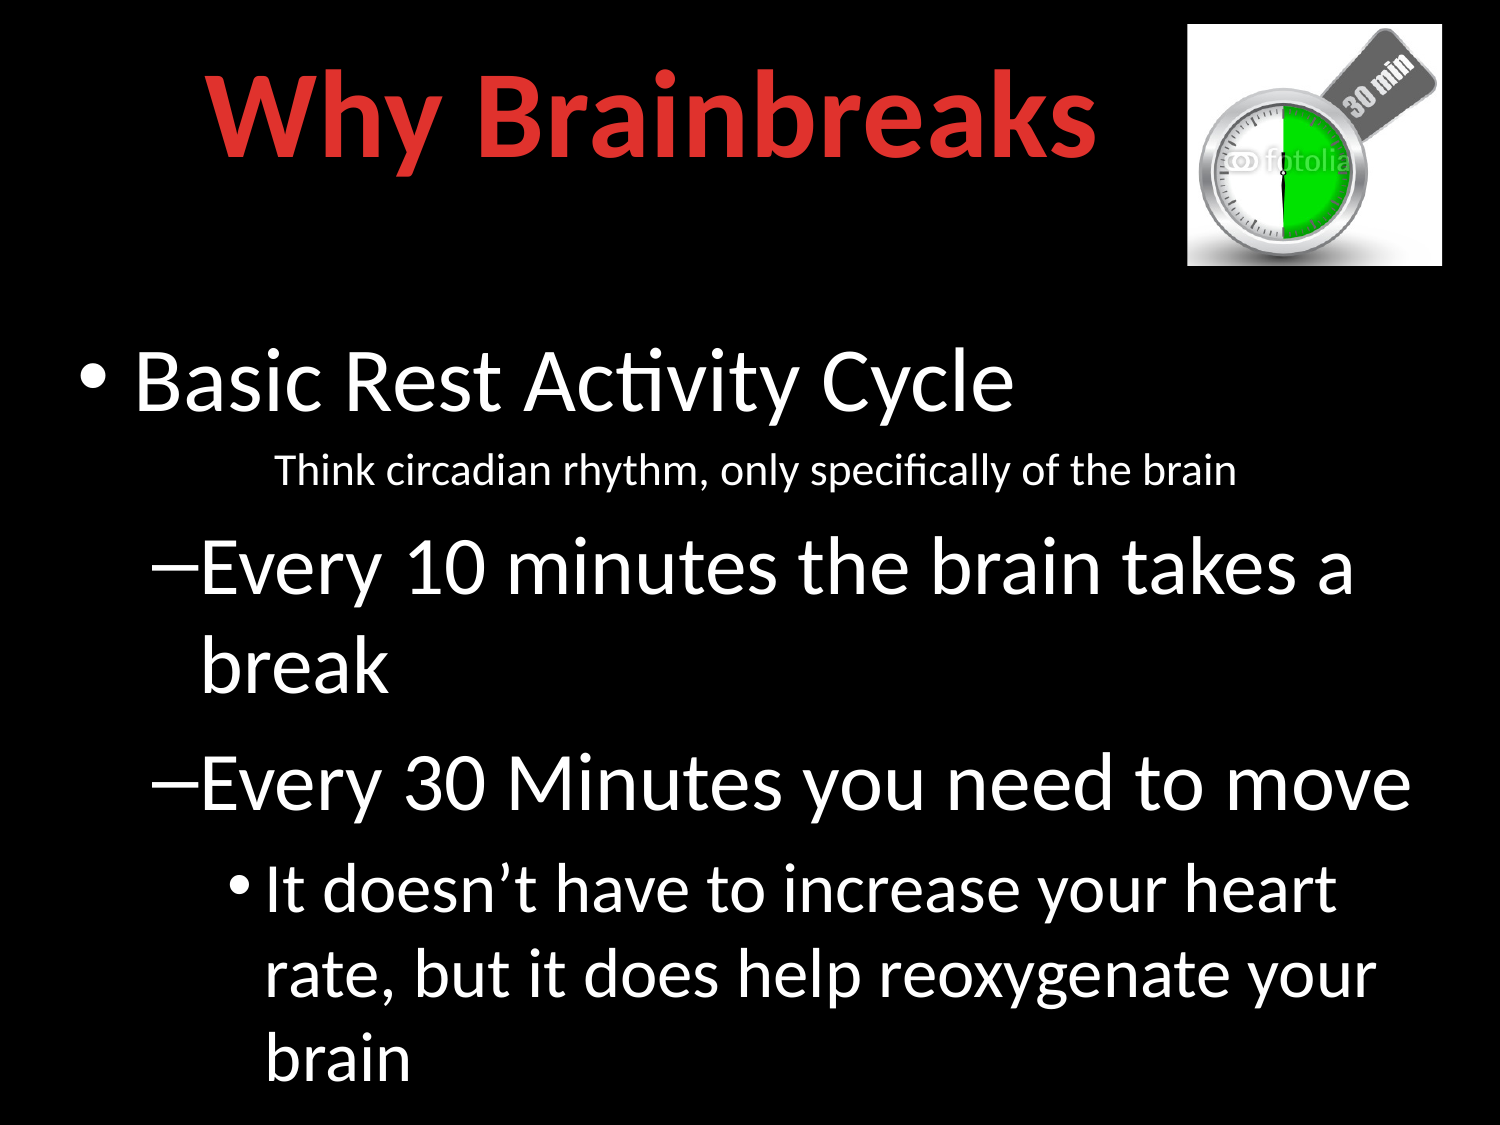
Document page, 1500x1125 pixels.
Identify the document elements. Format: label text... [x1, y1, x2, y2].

list Basic Rest Activity Cycle Think circadian rhythm, only specifically of the brain Every 10 minutes the brain takes a break Every 30 Minutes you need to move It doesn’t have to increase your heart rate, but it does help reoxygenate your brain [62, 312, 1450, 1125]
text_box Why Brainbreaks [189, 24, 1116, 190]
picture [1187, 24, 1443, 266]
